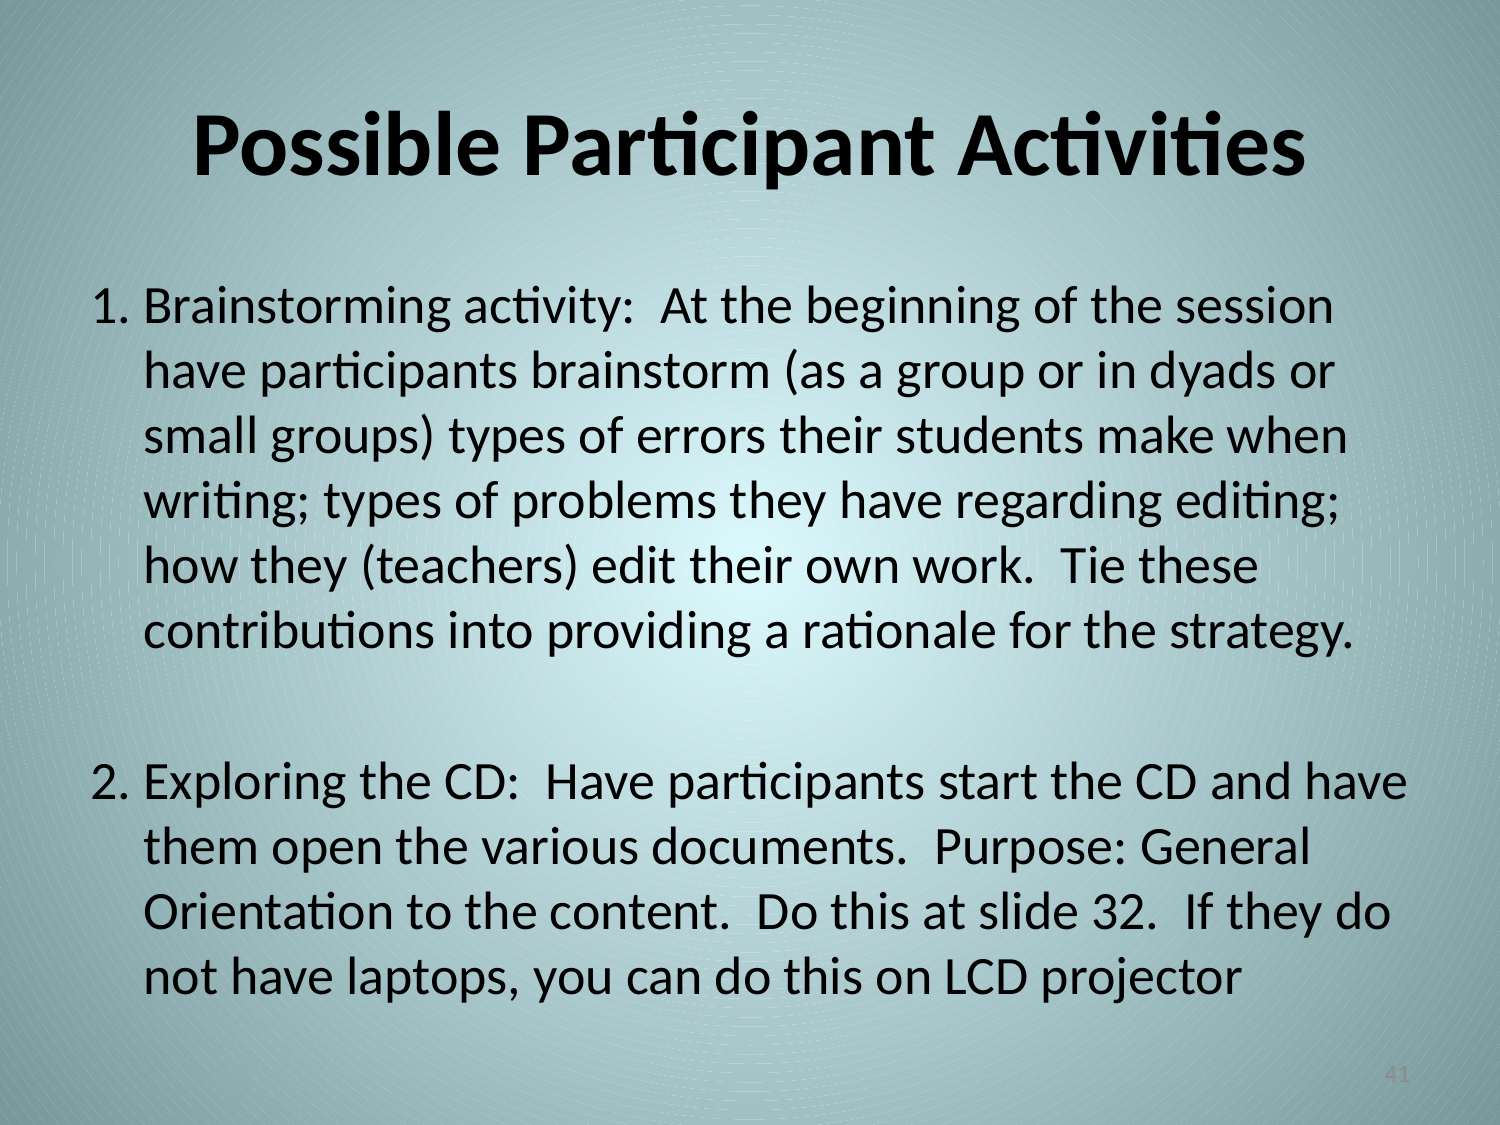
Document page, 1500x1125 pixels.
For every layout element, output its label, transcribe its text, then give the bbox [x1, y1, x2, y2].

slide_number 41 [1074, 1042, 1425, 1103]
list 1. Brainstorming activity: At the beginning of the session have participants brainstorm (as a group or in dyads or small groups) types of errors their students make when writing; types of problems they have regarding editing; how they (teachers) edit their own work. Tie these contributions into providing a rationale for the strategy. 2. Exploring the CD: Have participants start the CD and have them open the various documents. Purpose: General Orientation to the content. Do this at slide 32. If they do not have laptops, you can do this on LCD projector [75, 262, 1425, 1043]
title Possible Participant Activities [75, 45, 1425, 233]
